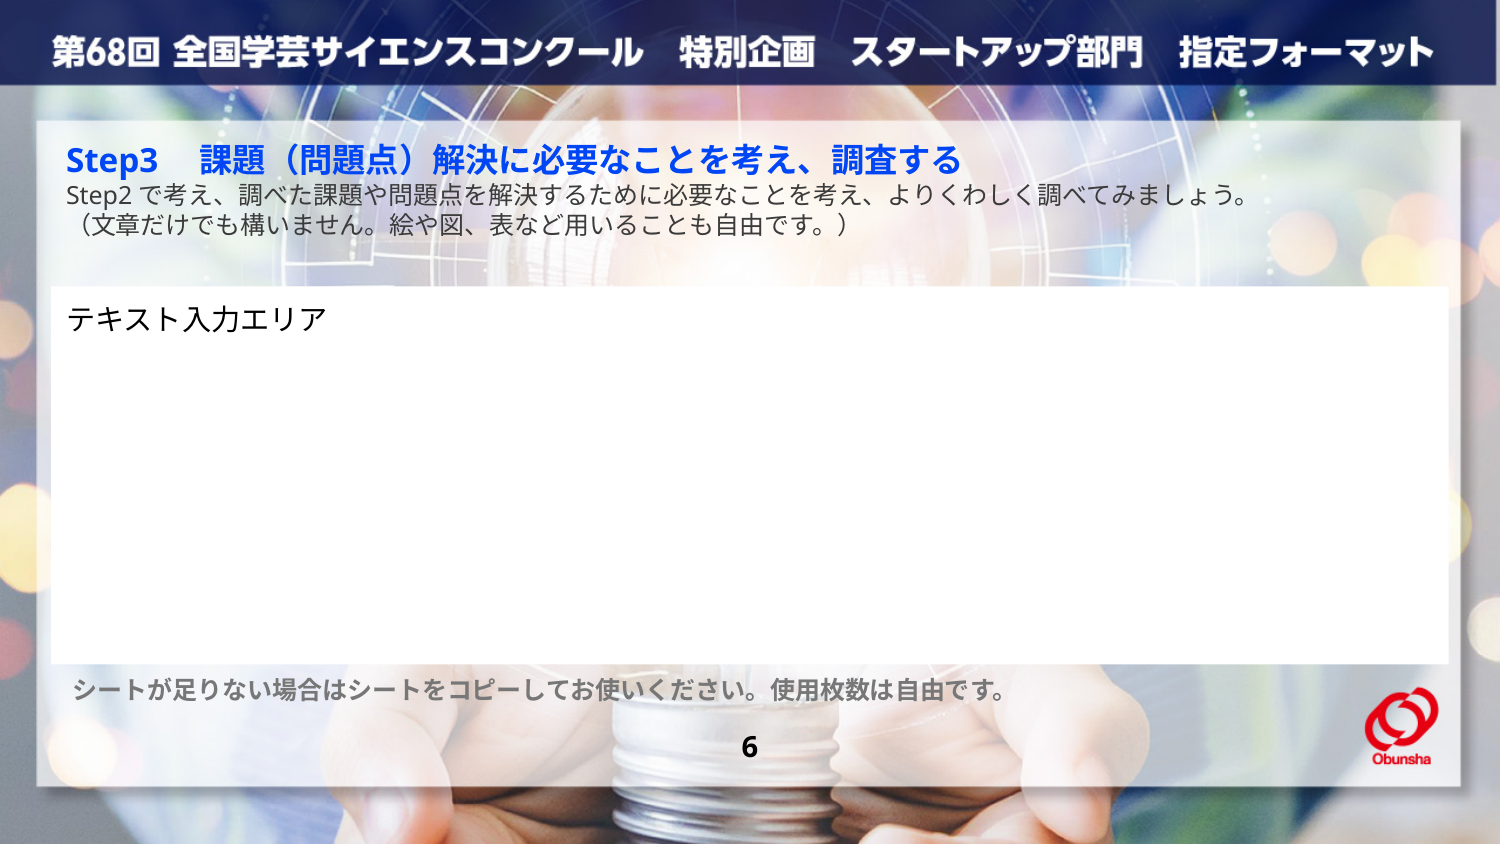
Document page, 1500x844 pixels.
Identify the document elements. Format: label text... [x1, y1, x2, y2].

picture [0, 0, 1500, 844]
text_box Step3 課題（問題点）解決に必要なことを考え、調査する Step2で考え、調べた課題や問題点を解決するために必要なことを考え、よりくわしく調べてみましょう。 （文章だけでも構いません。絵や図、表など用いることも自由です。） [51, 124, 1437, 287]
text_box シートが足りない場合はシートをコピーしてお使いください。使用枚数は自由です。 [57, 659, 1158, 697]
text_box テキスト入力エリア [51, 286, 1449, 665]
